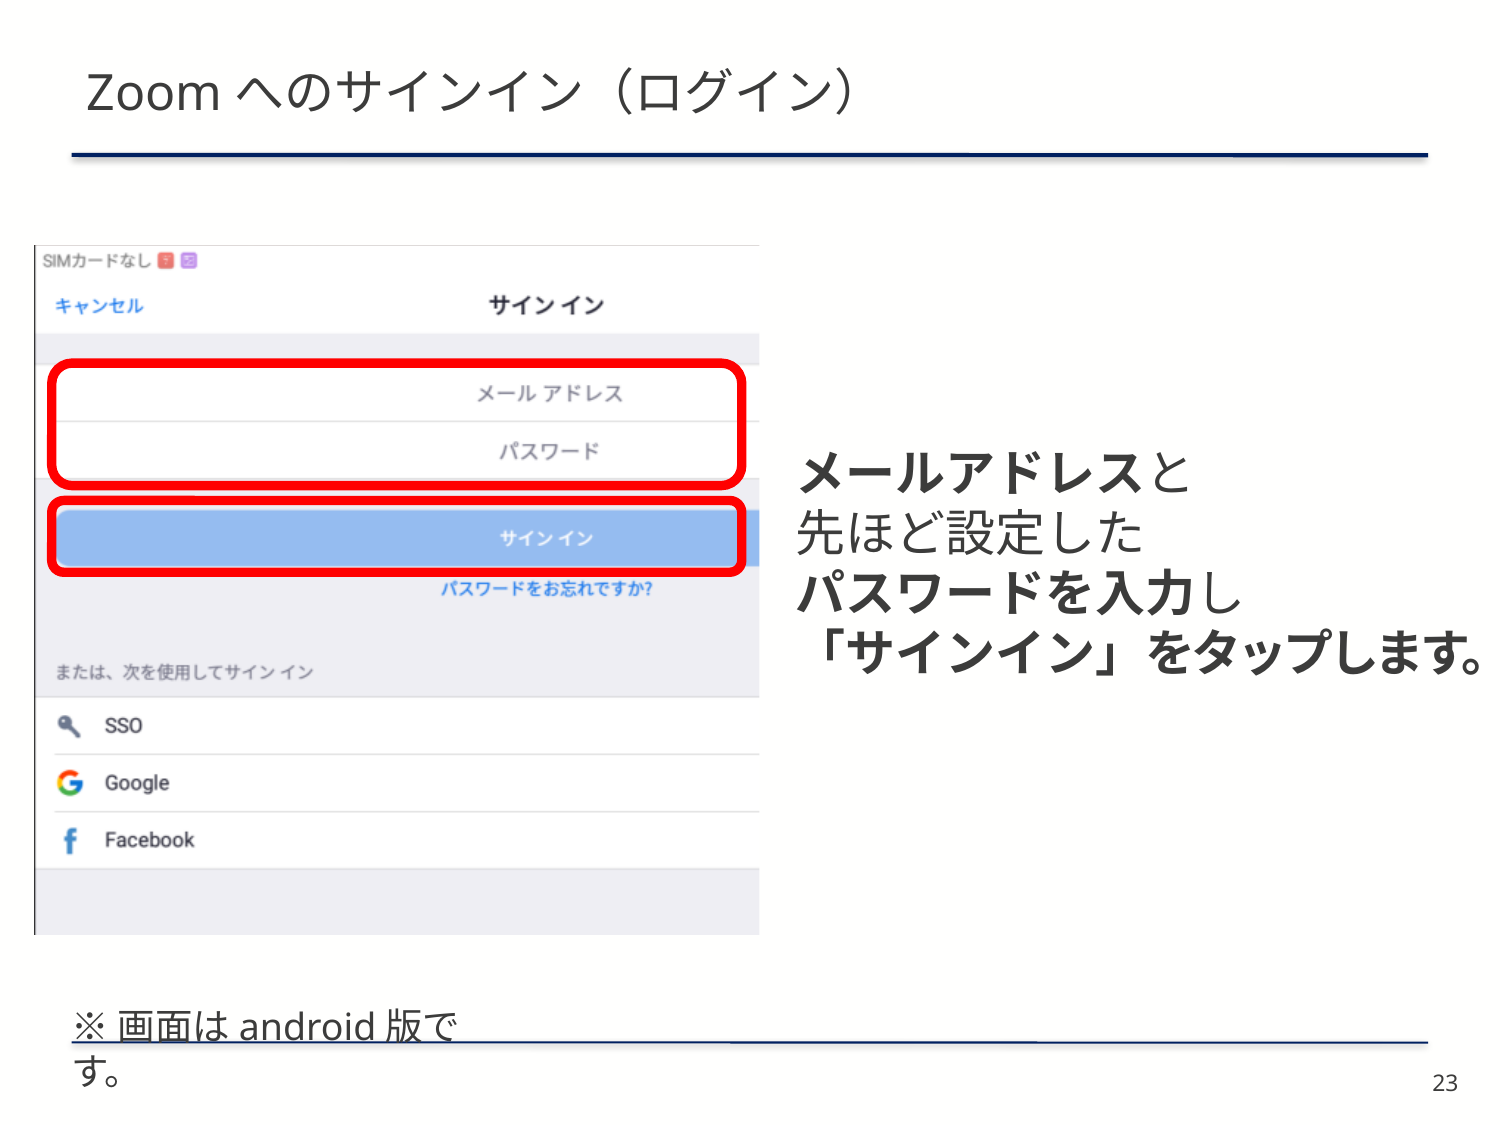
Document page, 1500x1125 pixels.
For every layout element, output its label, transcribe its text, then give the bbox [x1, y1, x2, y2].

slide_number 23 [1417, 1055, 1489, 1113]
title Zoomへのサインイン（ログイン） [71, 37, 1429, 143]
picture [33, 244, 760, 935]
text_box ※画面はandroid版です。 [55, 994, 536, 1059]
text_box メールアドレスと 先ほど設定した パスワードを入力し 「サインイン」をタップします。 [781, 433, 1500, 689]
